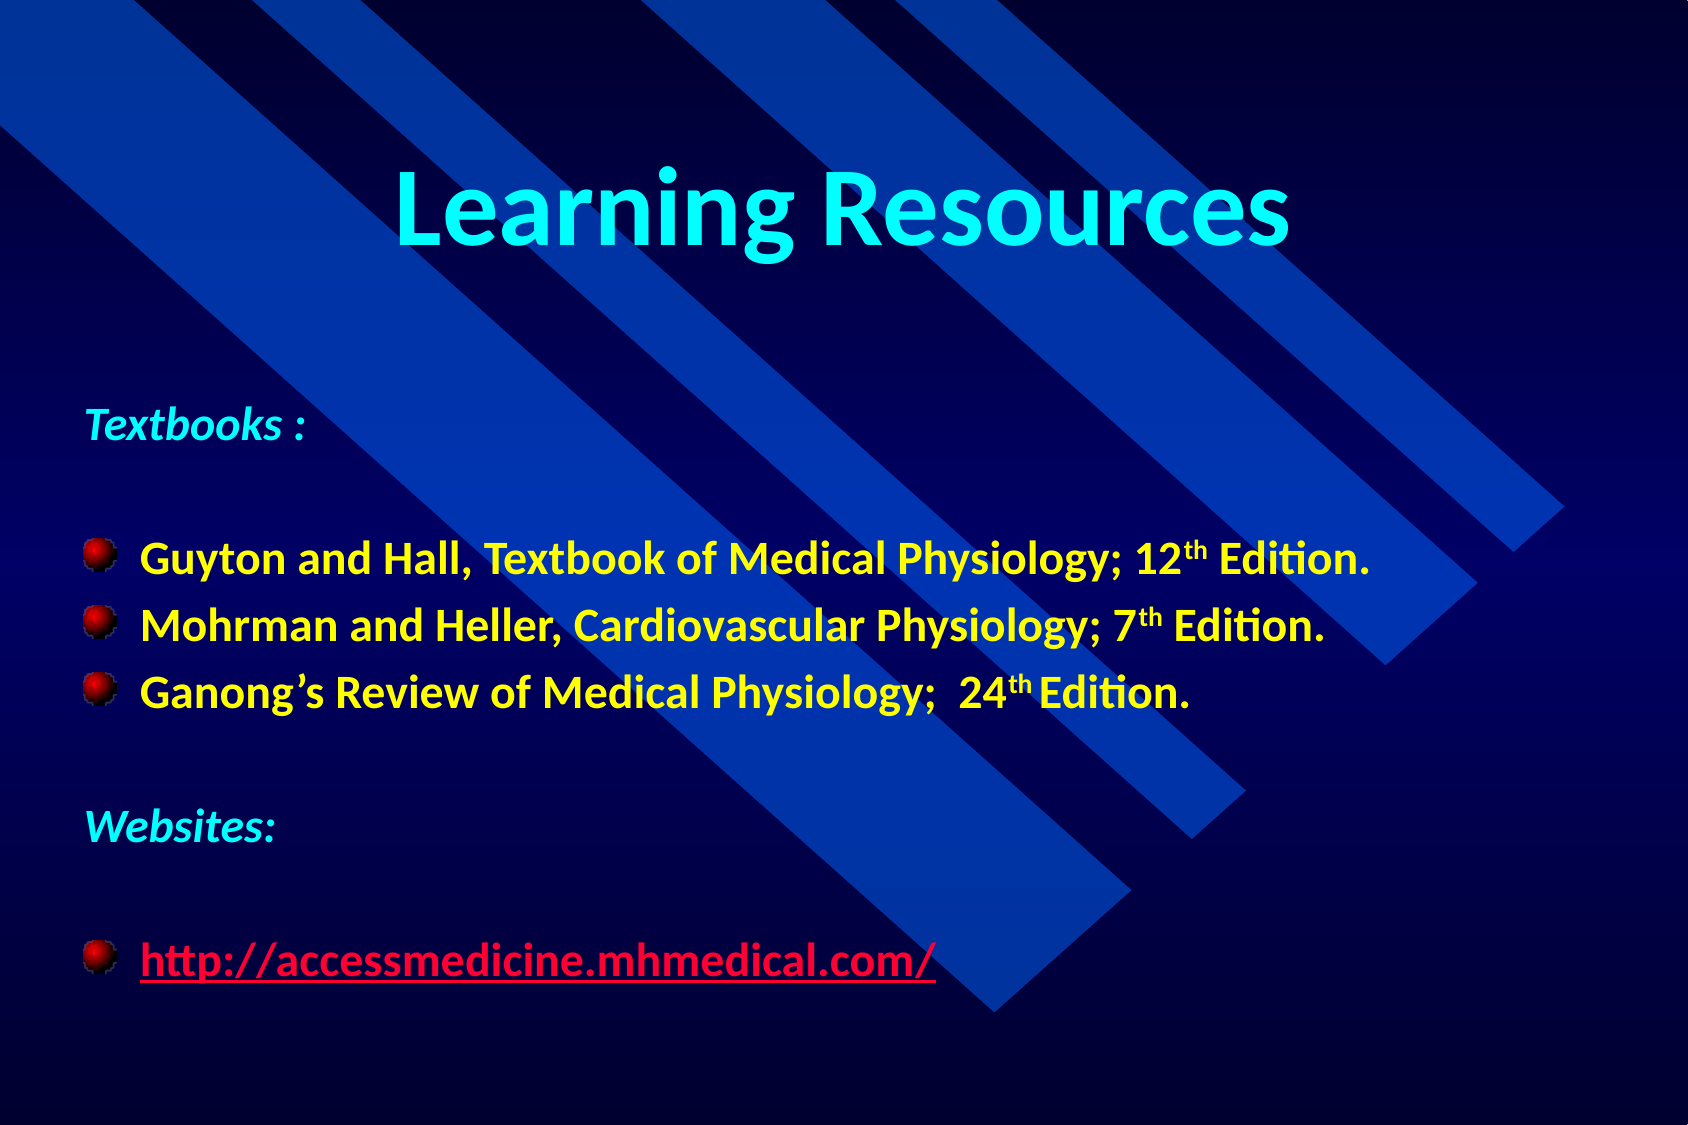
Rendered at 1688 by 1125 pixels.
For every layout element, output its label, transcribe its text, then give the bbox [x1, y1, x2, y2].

picture [83, 672, 117, 706]
picture [83, 538, 117, 572]
text_box Learning Resources [0, 125, 1688, 250]
text_box Textbooks : Guyton and Hall, Textbook of Medical Physiology; 12th Edition. Mohrman and Heller, Cardiovascular Physiology; 7th Edition. Ganong’s Review of Medical Physiology; 24th Edition. Websites: http://accessmedicine.mhmedical.com/ [68, 384, 1644, 994]
picture [83, 940, 117, 974]
picture [83, 605, 117, 639]
